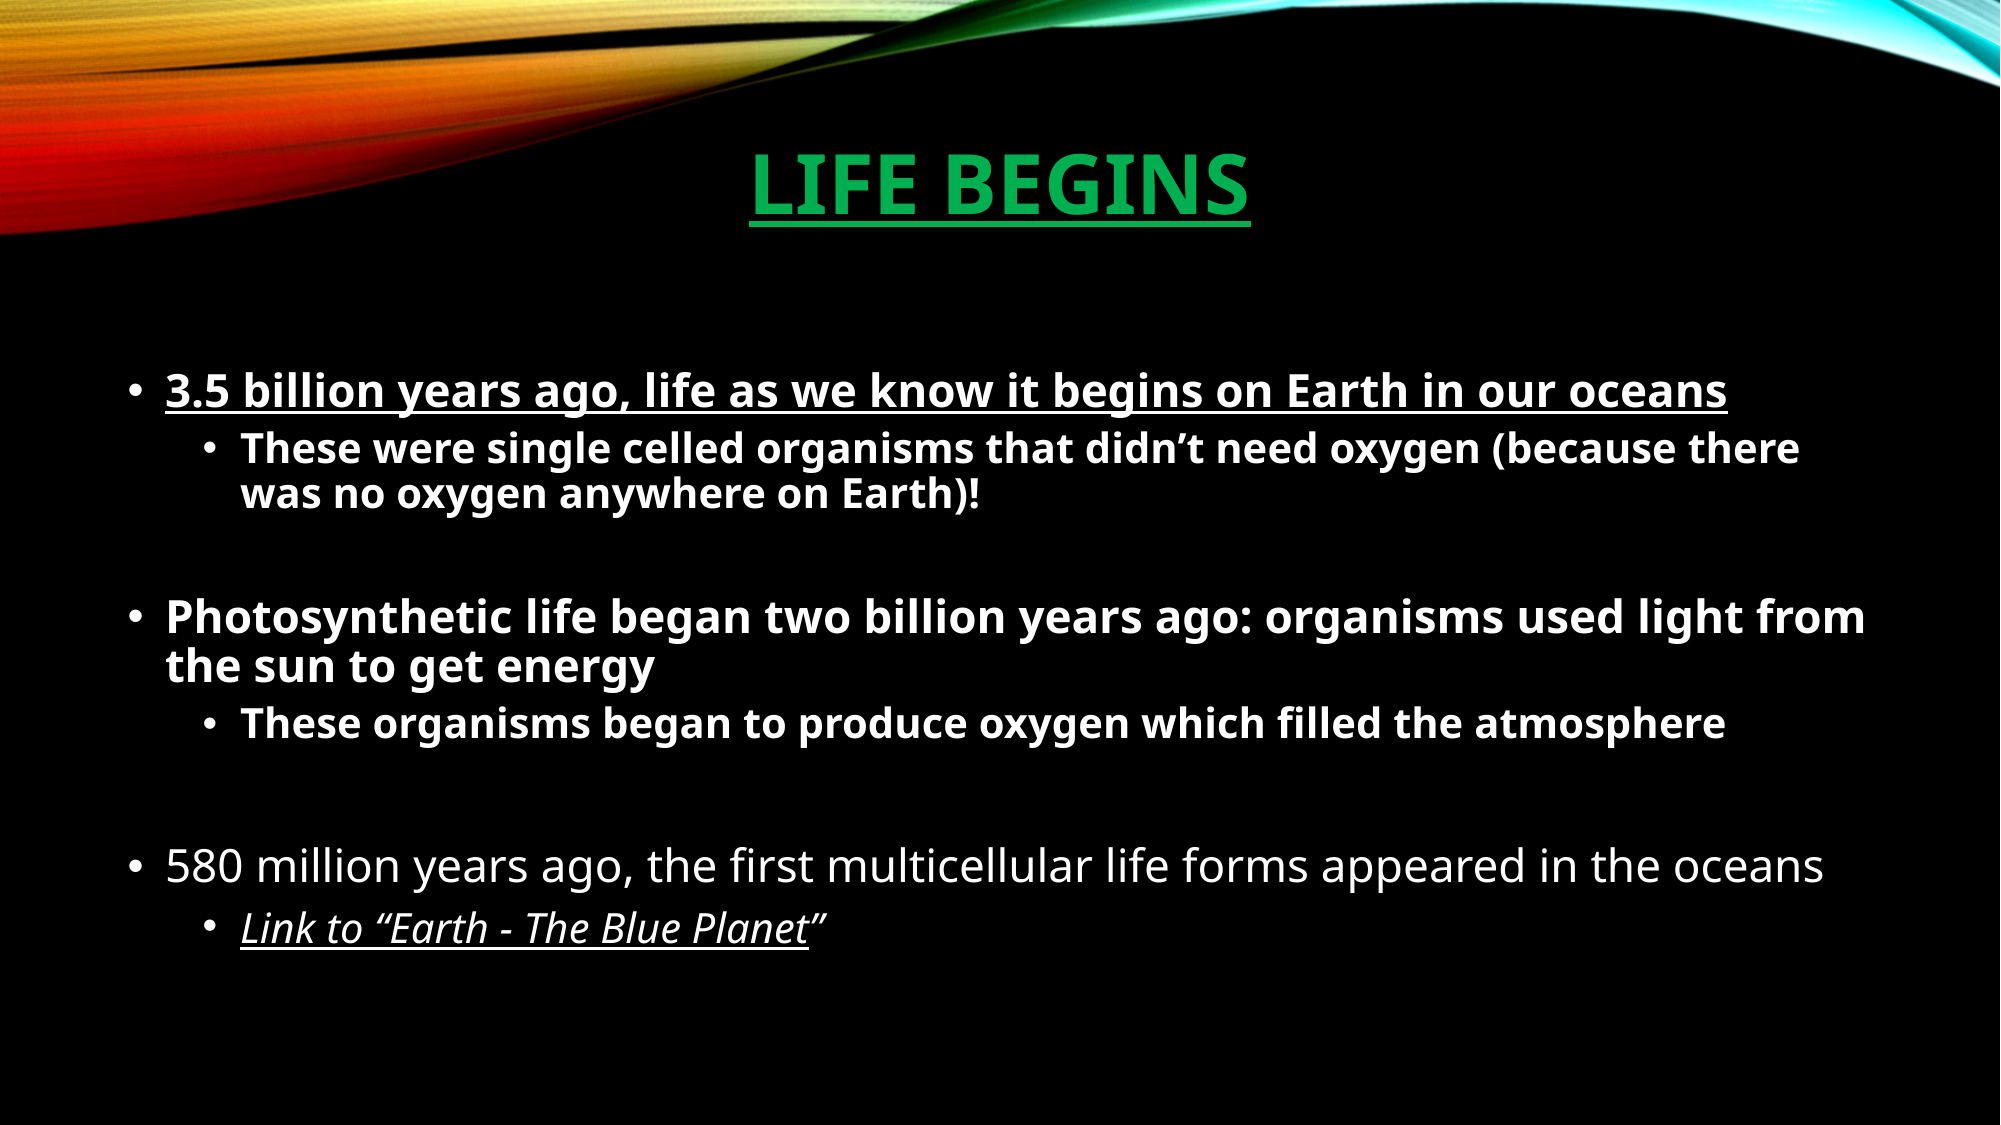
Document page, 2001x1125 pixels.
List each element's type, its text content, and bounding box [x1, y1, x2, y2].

list 3.5 billion years ago, life as we know it begins on Earth in our oceans These were single celled organisms that didn’t need oxygen (because there was no oxygen anywhere on Earth)! Photosynthetic life began two billion years ago: organisms used light from the sun to get energy These organisms began to produce oxygen which filled the atmosphere 580 million years ago, the first multicellular life forms appeared in the oceans Link to “Earth - The Blue Planet” [112, 360, 1888, 1021]
title Life Begins [293, 81, 1707, 294]
picture [0, 0, 2000, 237]
